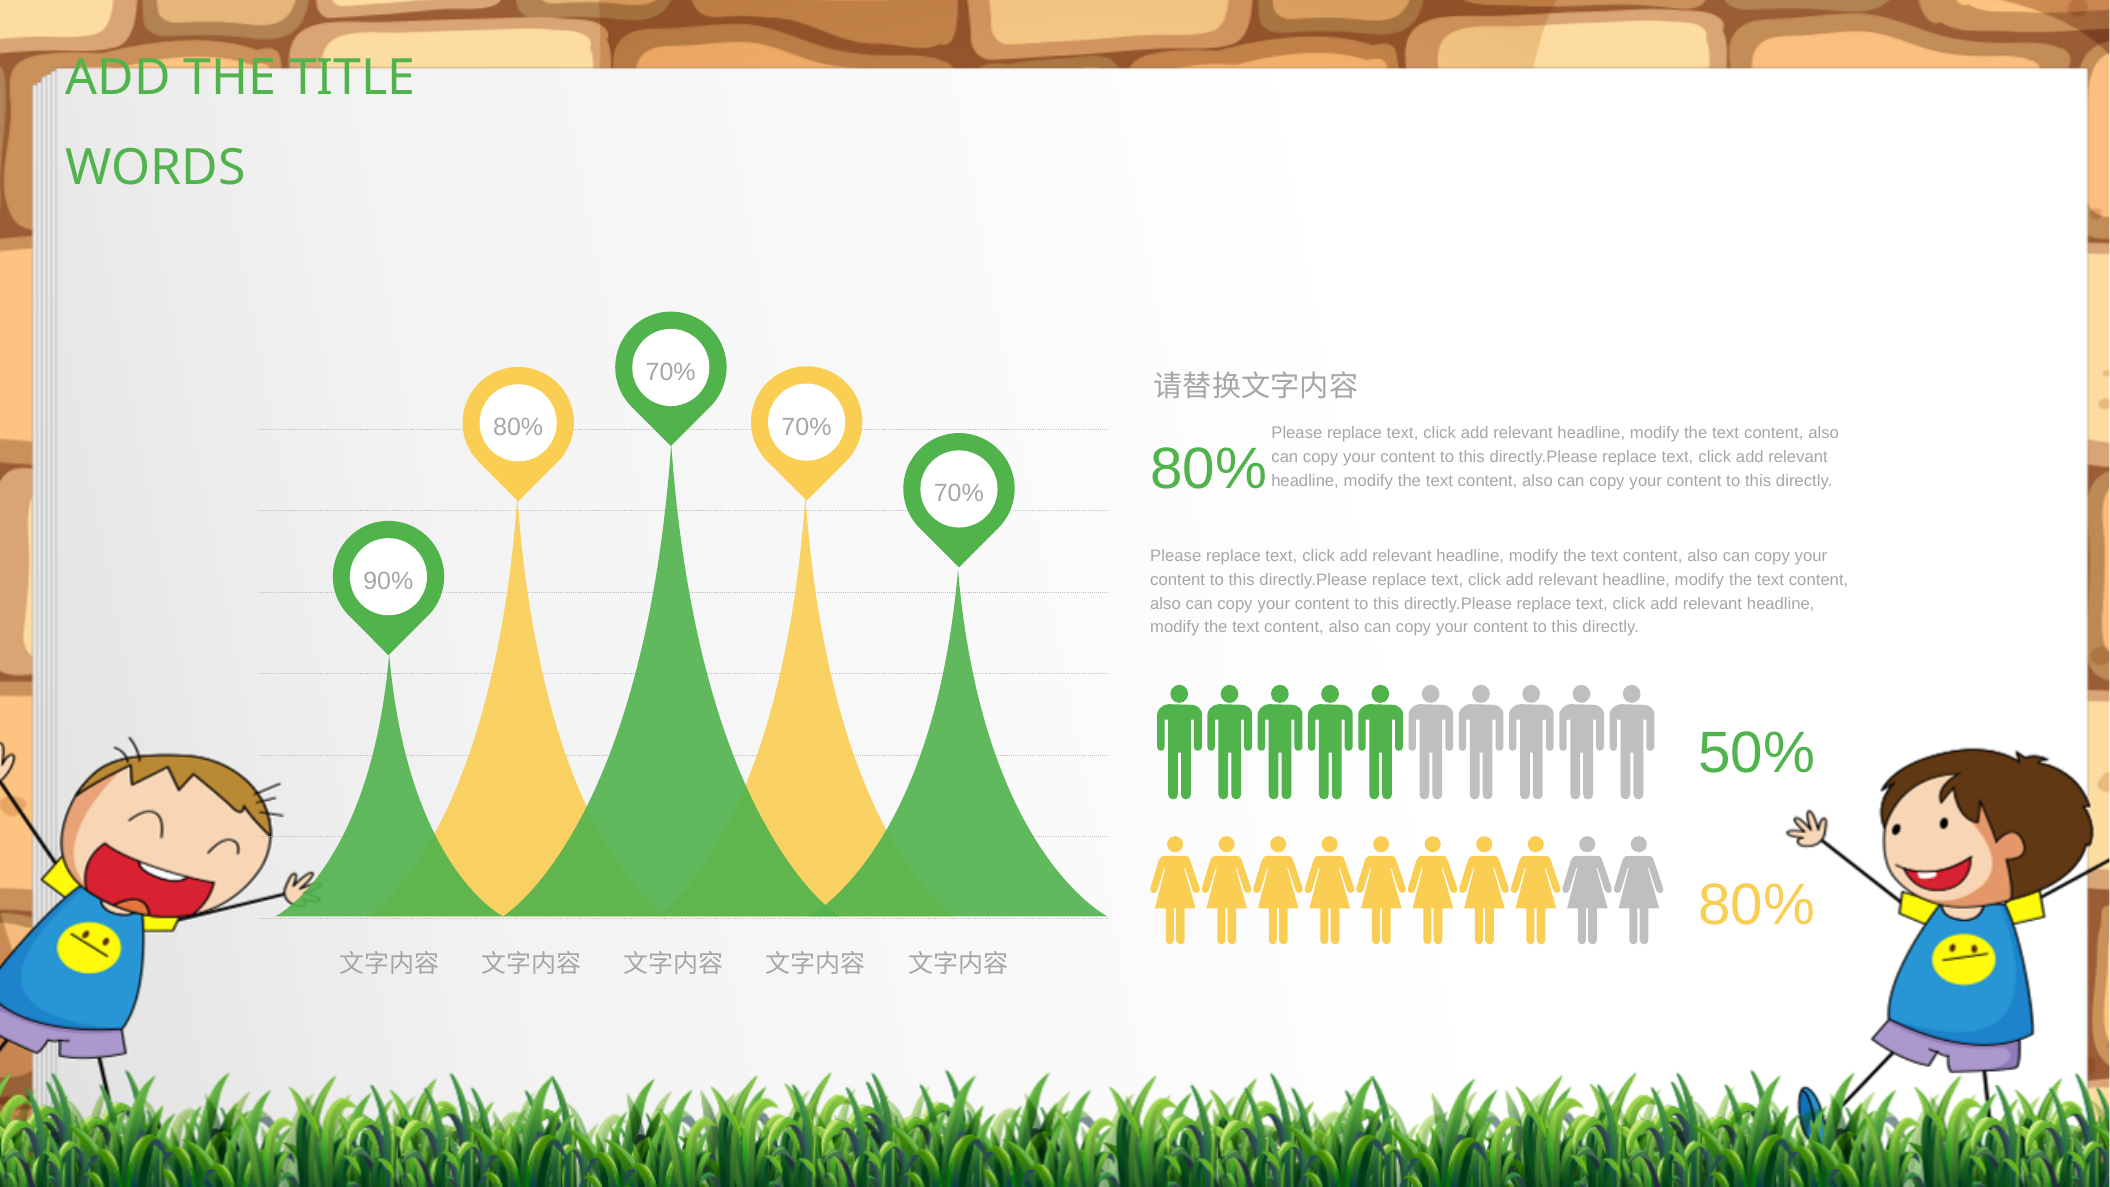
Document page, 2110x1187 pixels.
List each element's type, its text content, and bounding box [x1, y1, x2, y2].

picture [0, 0, 2110, 1187]
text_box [332, 520, 445, 633]
text_box 请替换文字内容 [1153, 360, 1463, 403]
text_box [615, 311, 727, 423]
text_box 80% [1698, 852, 1816, 937]
text_box Please replace text, click add relevant headline, modify the text content, also can copy your content to this directly.Please replace text, click add relevant headline, modify the text content, also can copy your content to this directly.Please replace text, click add relevant headline, modify the text content, also can copy your content to this directly. [1150, 540, 1850, 637]
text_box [903, 433, 1015, 545]
text_box 80% [1150, 416, 1268, 501]
text_box Please replace text, click add relevant headline, modify the text content, also can copy your content to this directly.Please replace text, click add relevant headline, modify the text content, also can copy your content to this directly. [1271, 417, 1850, 490]
text_box 文字内容 [765, 941, 866, 978]
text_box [1149, 836, 1664, 945]
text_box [1157, 684, 1655, 800]
text_box ADD THE TITLE WORDS [50, 7, 583, 202]
text_box 文字内容 [907, 941, 1009, 978]
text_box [258, 429, 1108, 919]
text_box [750, 366, 863, 478]
text_box 50% [1698, 700, 1816, 785]
text_box 文字内容 [481, 941, 582, 978]
text_box 文字内容 [623, 941, 724, 978]
text_box 文字内容 [339, 941, 440, 978]
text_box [462, 366, 574, 479]
